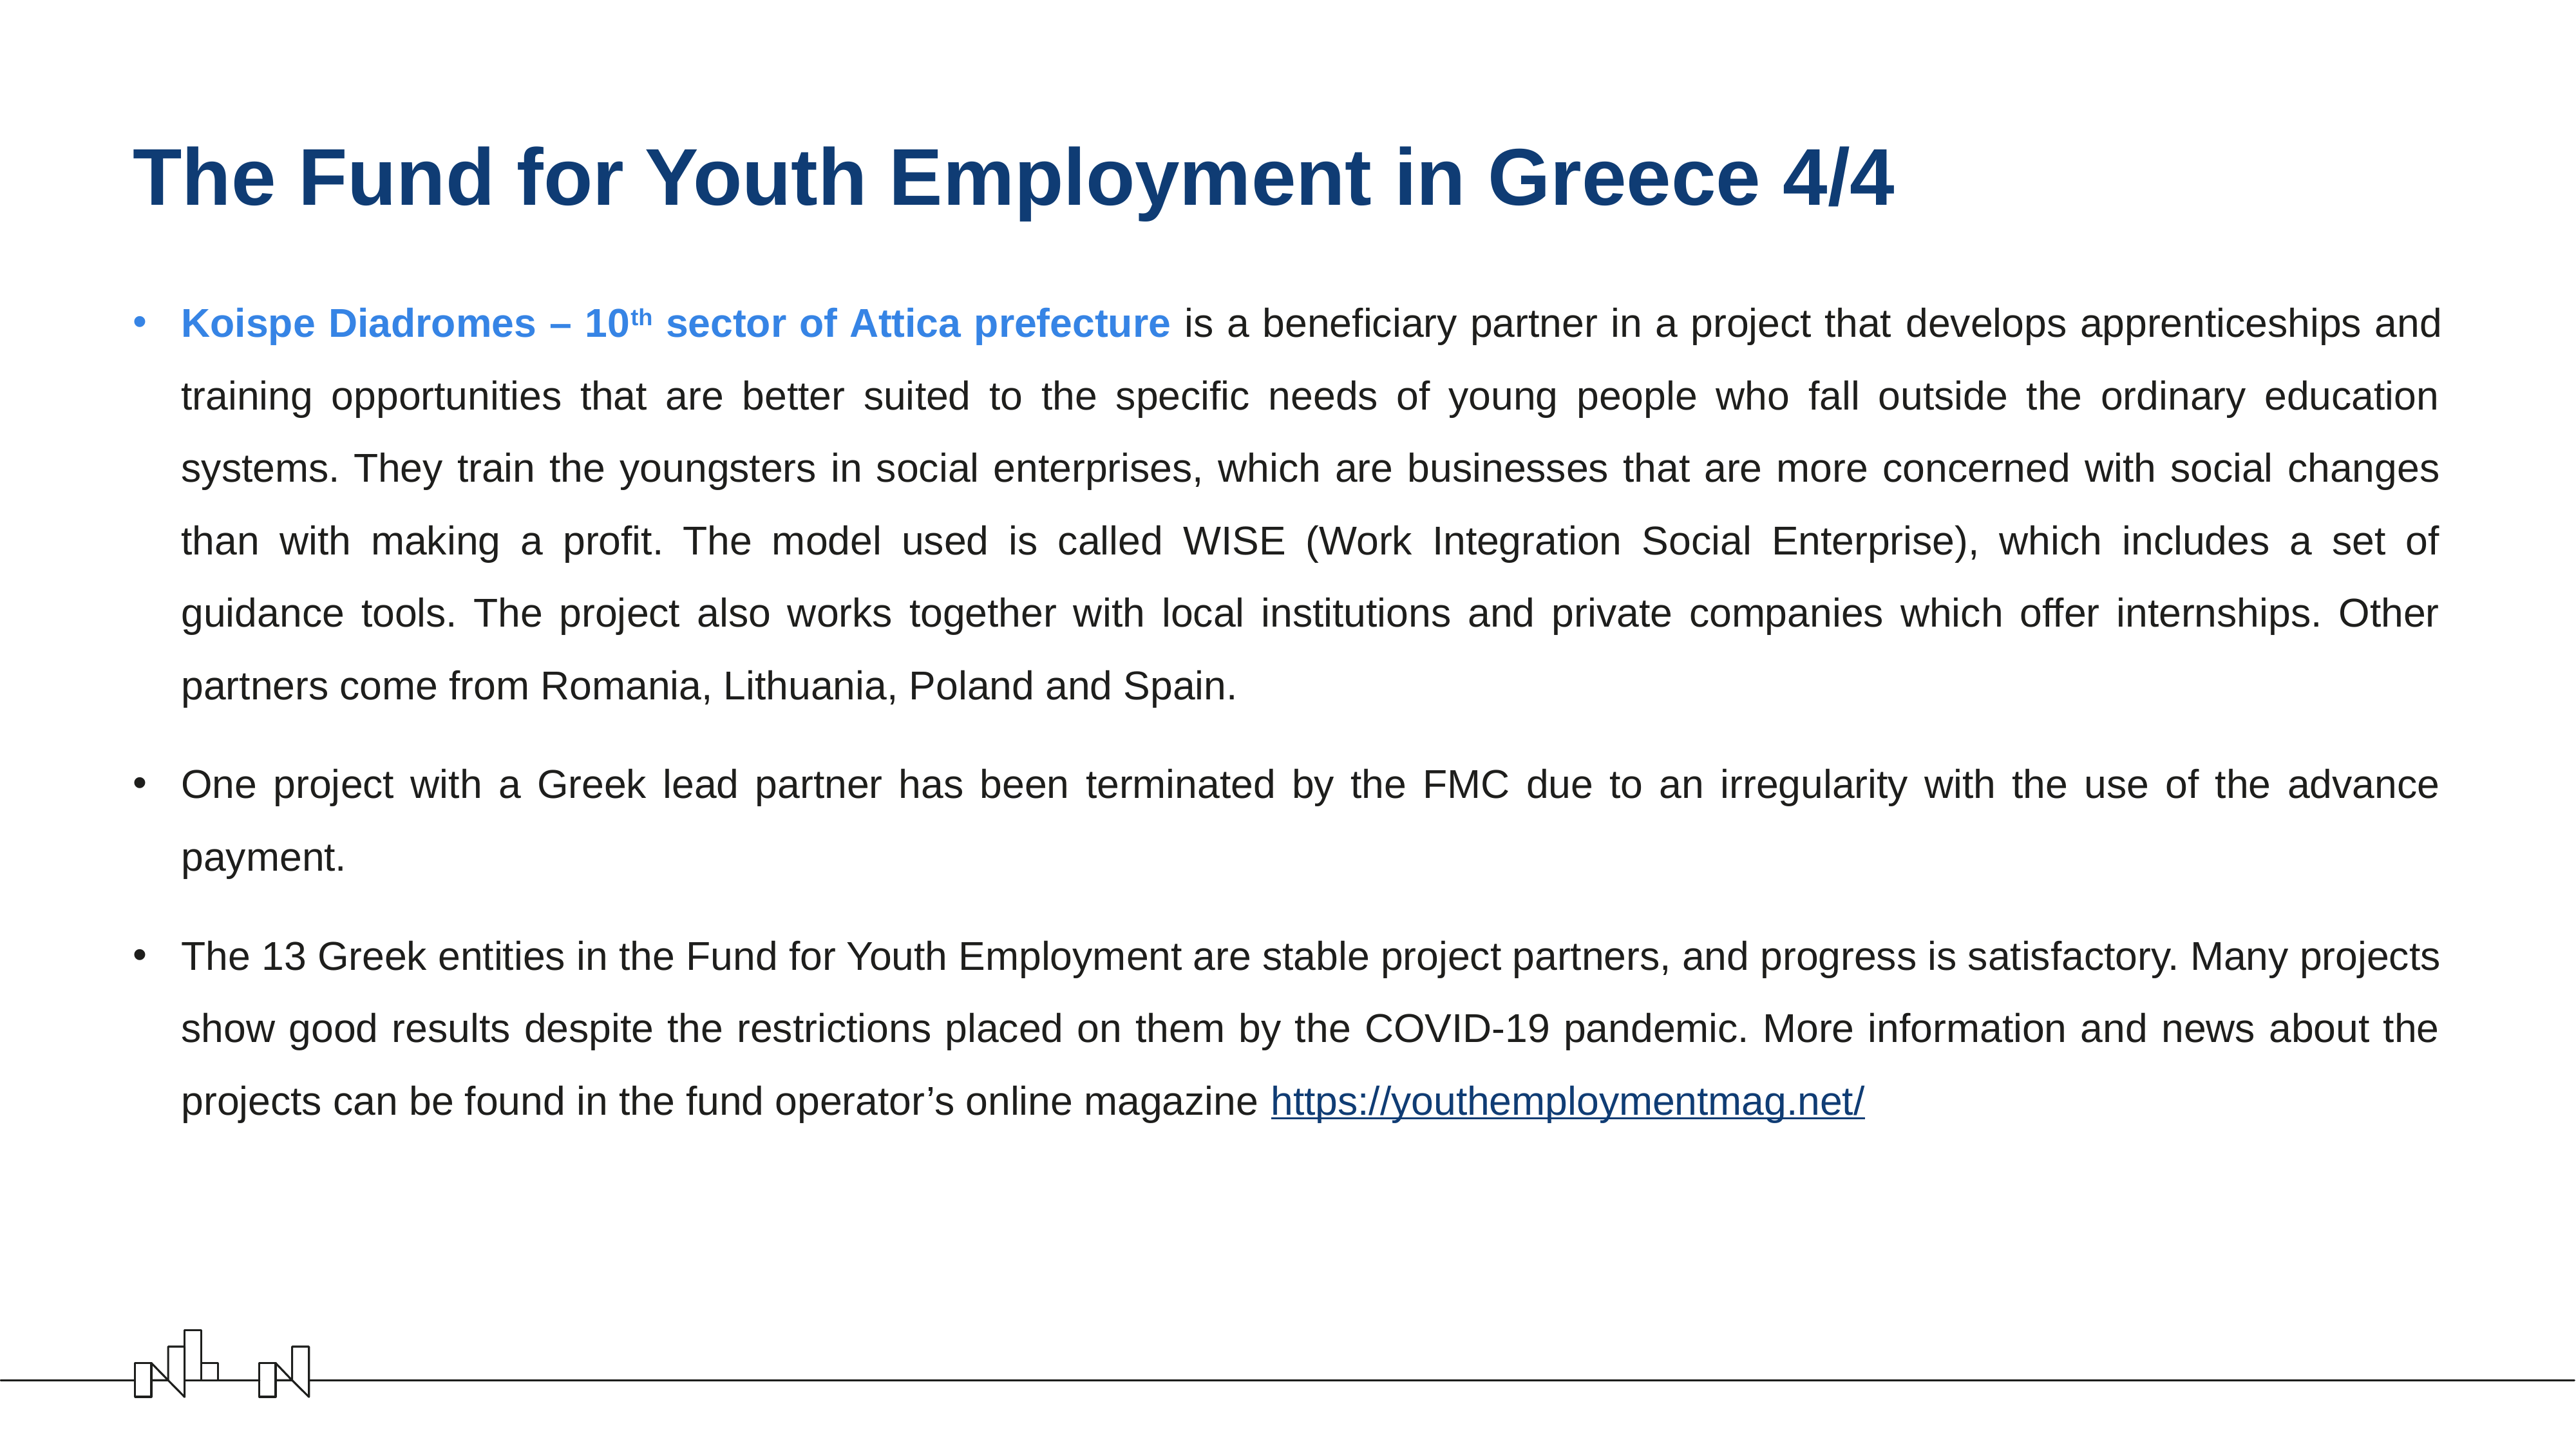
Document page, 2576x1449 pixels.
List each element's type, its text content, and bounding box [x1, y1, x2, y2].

title The Fund for Youth Employment in Greece 4/4 [133, 124, 2443, 198]
list Koispe Diadromes – 10th sector of Attica prefecture is a beneficiary partner in a project that develops apprenticeships and training opportunities that are better suited to the specific needs of young people who fall outside the ordinary education systems. They train the youngsters in social enterprises, which are businesses that are more concerned with social changes than with making a profit. The model used is called WISE (Work Integration Social Enterprise), which includes a set of guidance tools. The project also works together with local institutions and private companies which offer internships. Other partners come from Romania, Lithuania, Poland and Spain. One project with a Greek lead partner has been terminated by the FMC due to an irregularity with the use of the advance payment. The 13 Greek entities in the Fund for Youth Employment are stable project partners, and progress is satisfactory. Many projects show good results despite the restrictions placed on them by the COVID-19 pandemic. More information and news about the projects can be found in the fund operator’s online magazine https://youthemploymentmag.net/ [133, 198, 2443, 1298]
